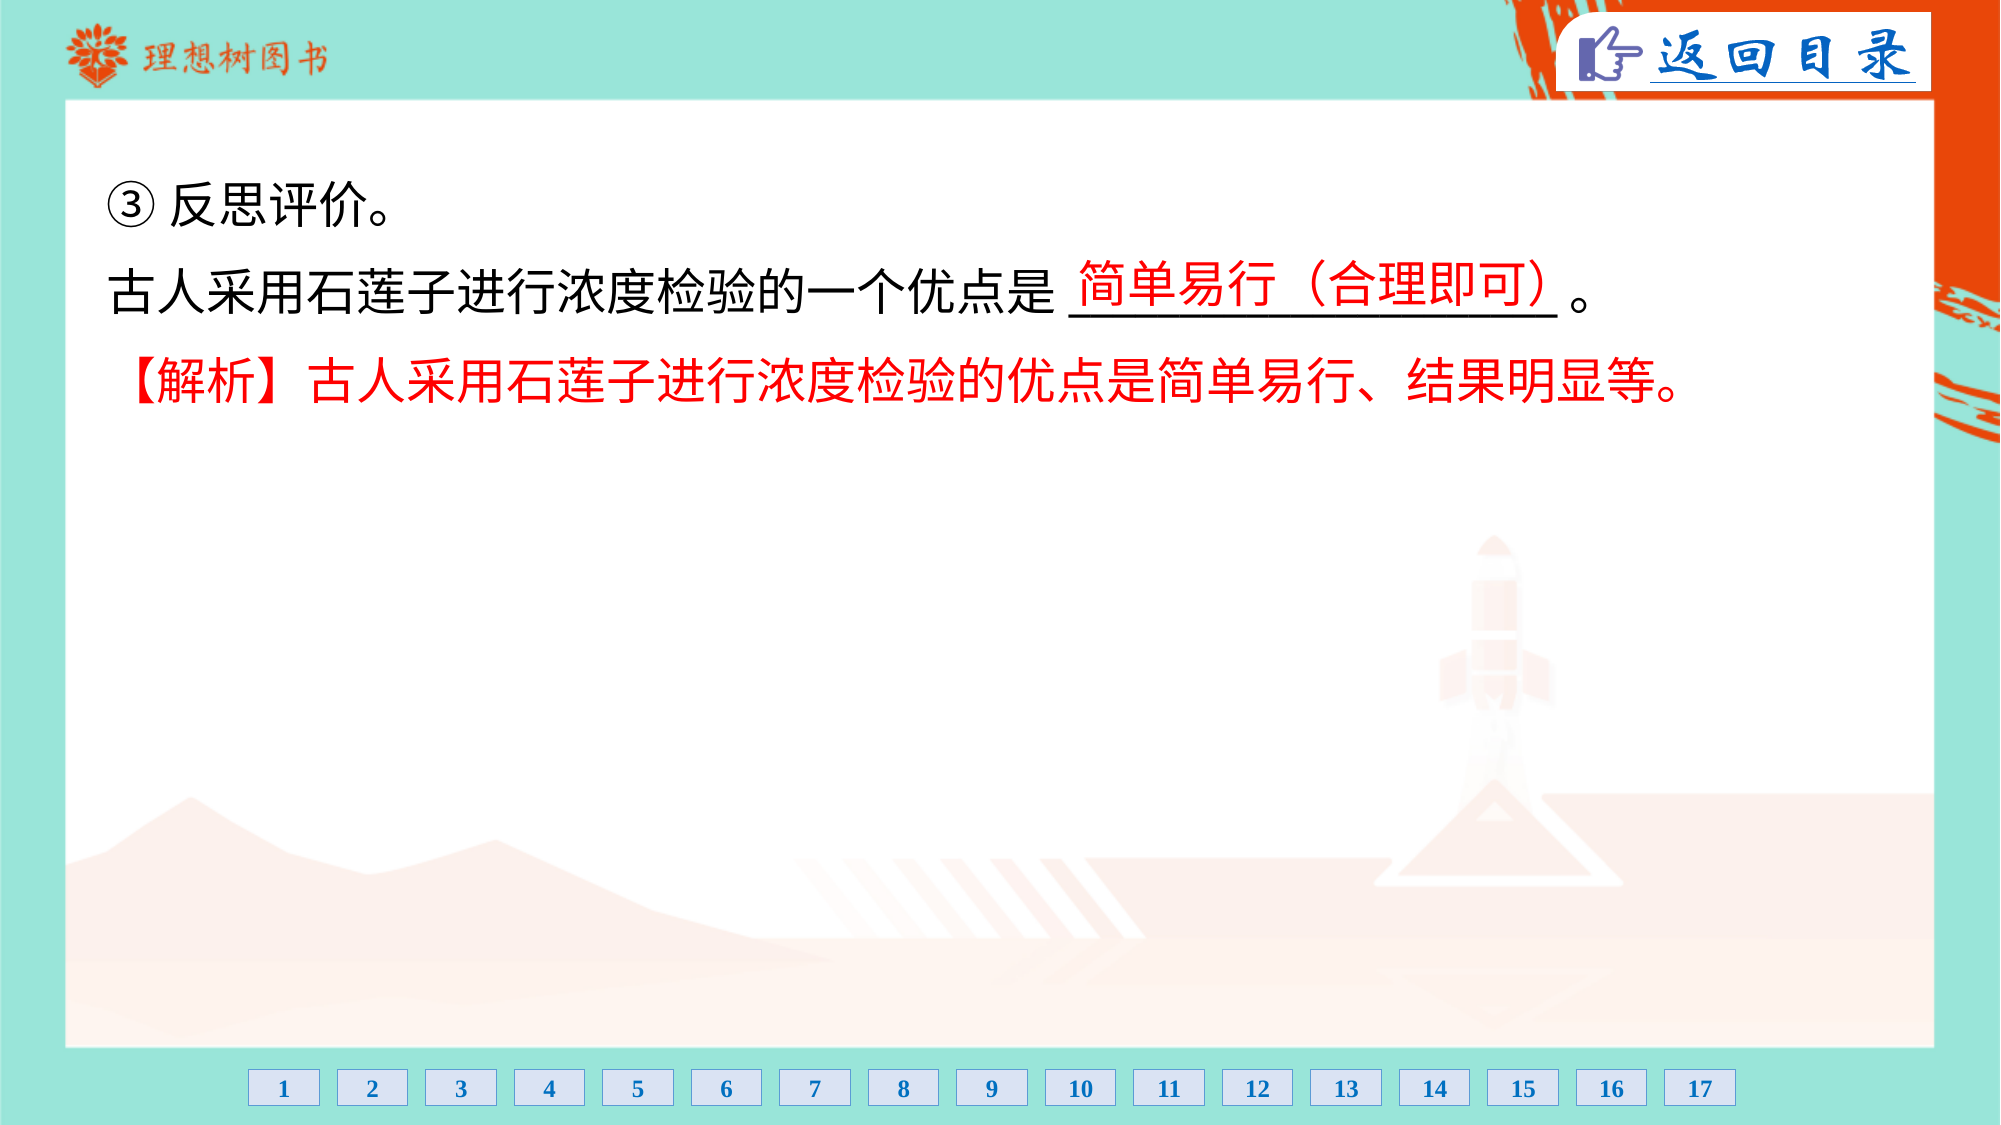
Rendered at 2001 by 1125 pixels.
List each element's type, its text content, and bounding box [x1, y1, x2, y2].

text_box ③反思评价。 古人采用石莲子进行浓度检验的一个优点是______________________。 [106, 141, 1895, 312]
text_box 简单易行（合理即可） [1059, 225, 1596, 304]
picture [0, 0, 2000, 1125]
text_box 【解析】古人采用石莲子进行浓度检验的优点是简单易行、结果明显等。 [106, 322, 1895, 401]
